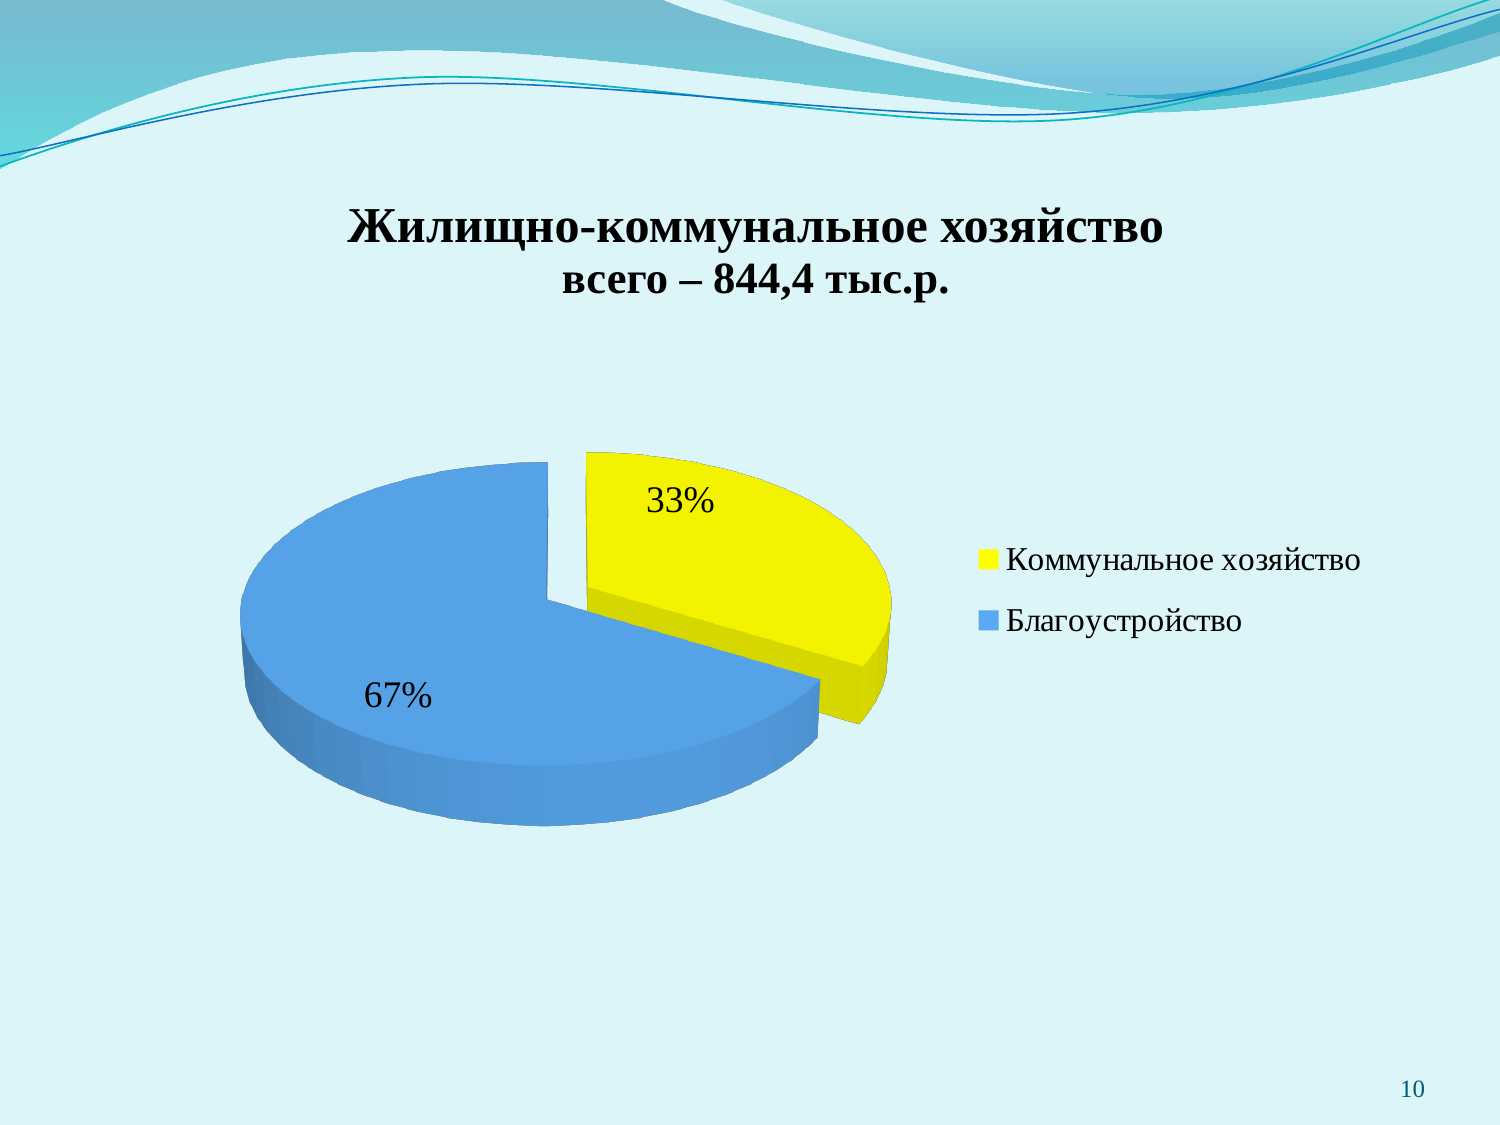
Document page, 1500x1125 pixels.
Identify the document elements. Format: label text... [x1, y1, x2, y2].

title Жилищно-коммунальное хозяйство всего – 844,4 тыс.р. [75, 115, 1438, 303]
chart [116, 304, 1430, 1067]
slide_number 10 [1299, 1078, 1425, 1103]
